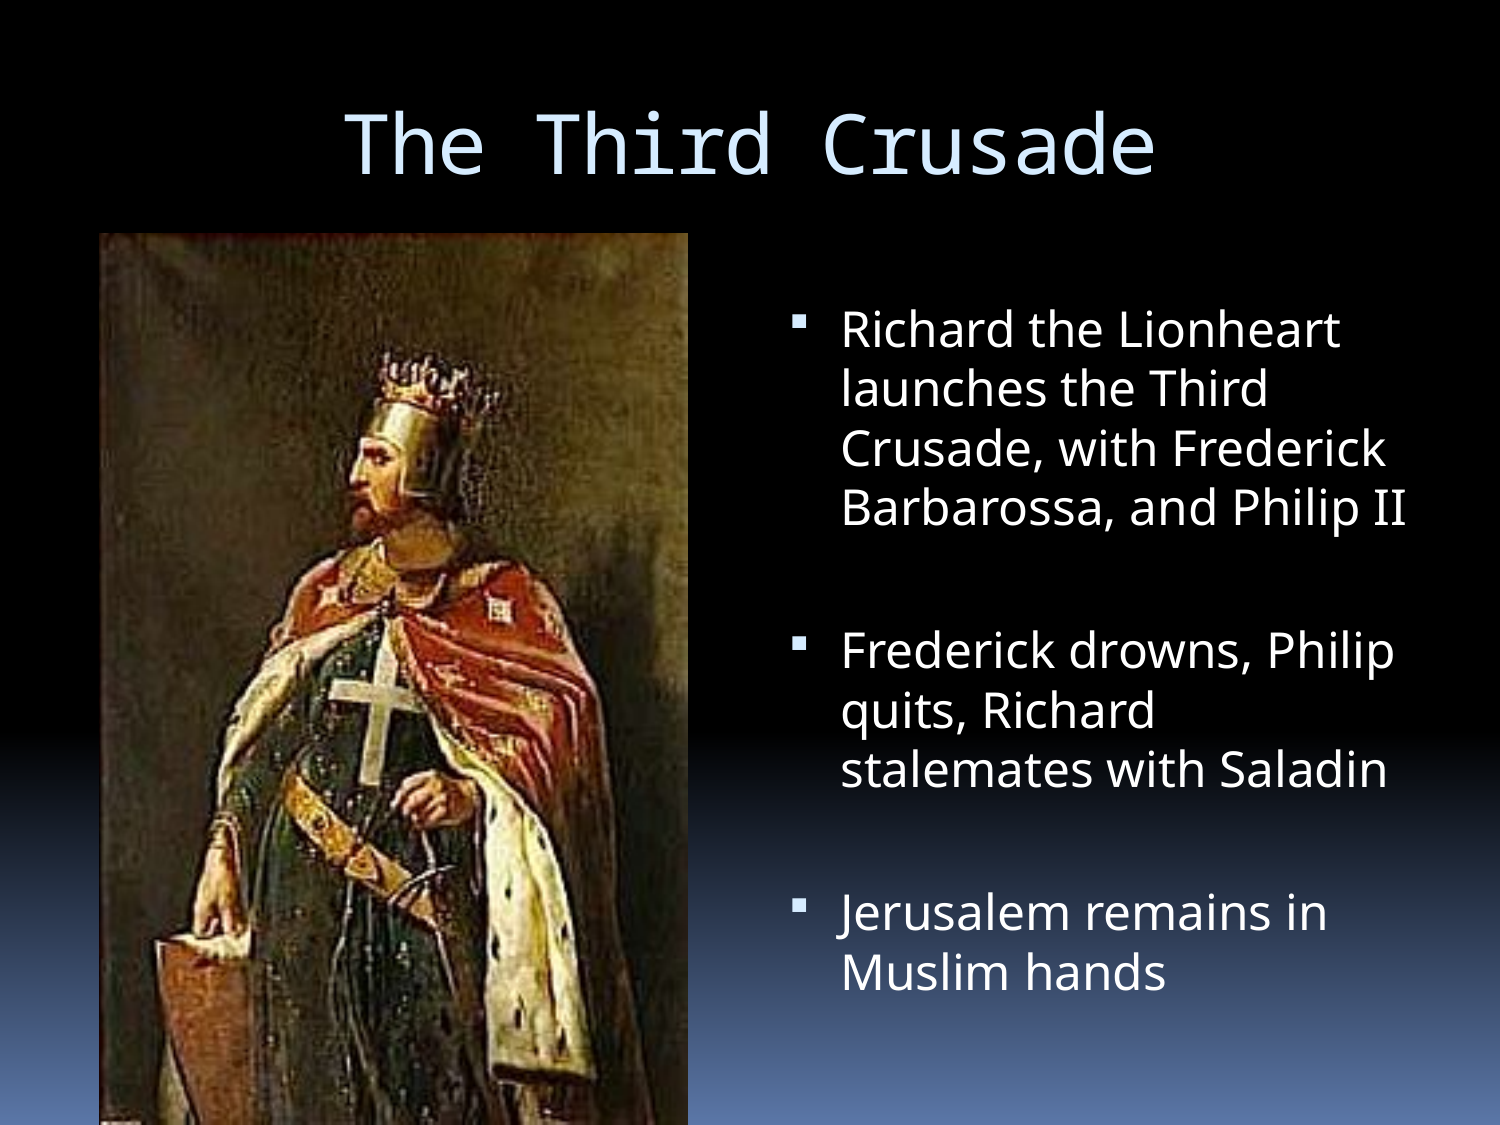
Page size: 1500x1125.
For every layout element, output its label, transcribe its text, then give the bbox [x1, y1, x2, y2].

list Richard the Lionheart launches the Third Crusade, with Frederick Barbarossa, and Philip II Frederick drowns, Philip quits, Richard stalemates with Saladin Jerusalem remains in Muslim hands [763, 290, 1427, 1033]
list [99, 232, 688, 1125]
title The Third Crusade [75, 83, 1425, 234]
